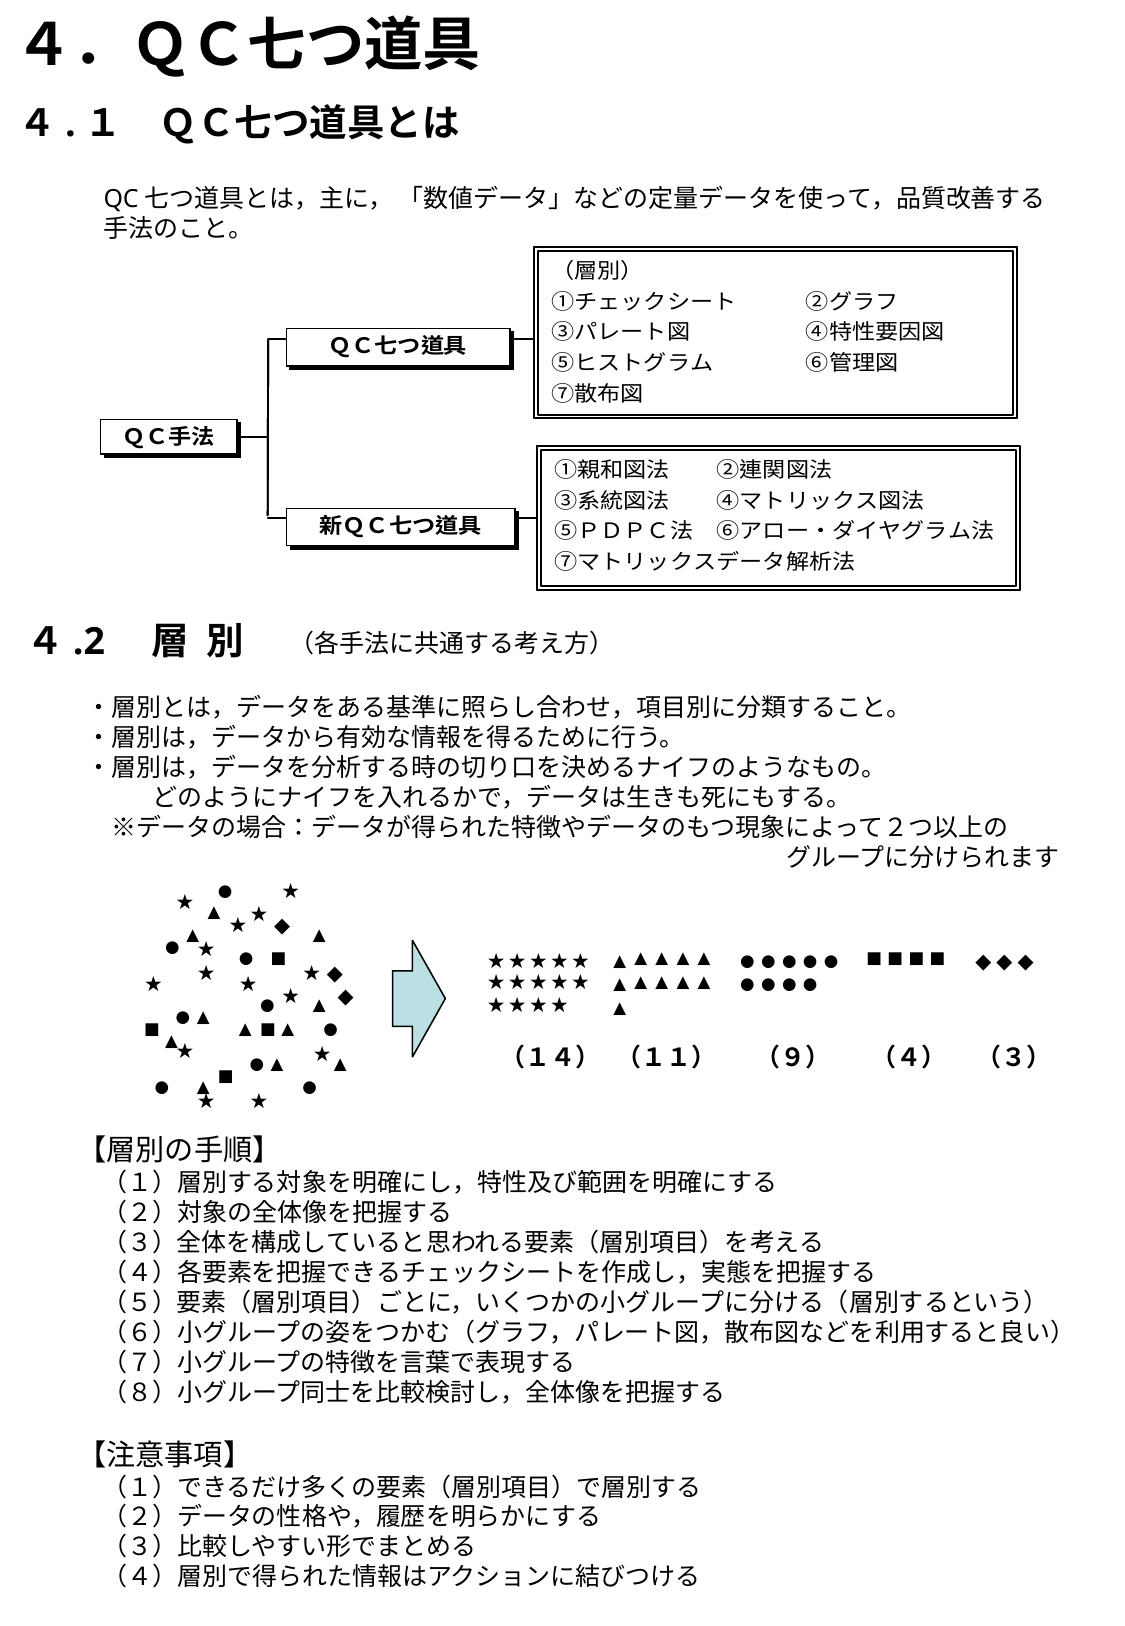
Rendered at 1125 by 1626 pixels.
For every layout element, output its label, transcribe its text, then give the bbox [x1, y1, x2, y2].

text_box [129, 869, 1083, 1122]
text_box ４.１ ＱＣ七つ道具とは [3, 91, 475, 152]
text_box ４．ＱＣ七つ道具 [0, 0, 1025, 85]
text_box 【層別の手順】 （１）層別する対象を明確にし，特性及び範囲を明確にする （２）対象の全体像を把握する （３）全体を構成していると思われる要素（層別項目）を考える （４）各要素を把握できるチェックシートを作成し，実態を把握する （５）要素（層別項目）ごとに，いくつかの小グループに分ける（層別するという） （６）小グループの姿をつかむ（グラフ，パレート図，散布図などを利用すると良い） （７）小グループの特徴を言葉で表現する （８）小グループ同士を比較検討し，全体像を把握する 【注意事項】 （１）できるだけ多くの要素（層別項目）で層別する （２）データの性格や，履歴を明らかにする （３）比較しやすい形でまとめる （４）層別で得られた情報はアクションに結びつける [62, 1124, 1106, 1599]
text_box ・層別とは，データをある基準に照らし合わせ，項目別に分類すること。 ・層別は，データから有効な情報を得るために行う。 ・層別は，データを分析する時の切り口を決めるナイフのようなもの。 どのようにナイフを入れるかで，データは生きも死にもする。 ※データの場合：データが得られた特徴やデータのもつ現象によって２つ以上の グループに分けられます [71, 684, 1097, 879]
text_box （各手法に共通する考え方） [275, 620, 662, 665]
text_box QC七つ道具とは，主に， 「数値データ」などの定量データを使って，品質改善する手法のこと。 [88, 175, 1067, 251]
picture [99, 244, 1026, 595]
text_box ４.2 層 別 [11, 609, 1037, 670]
